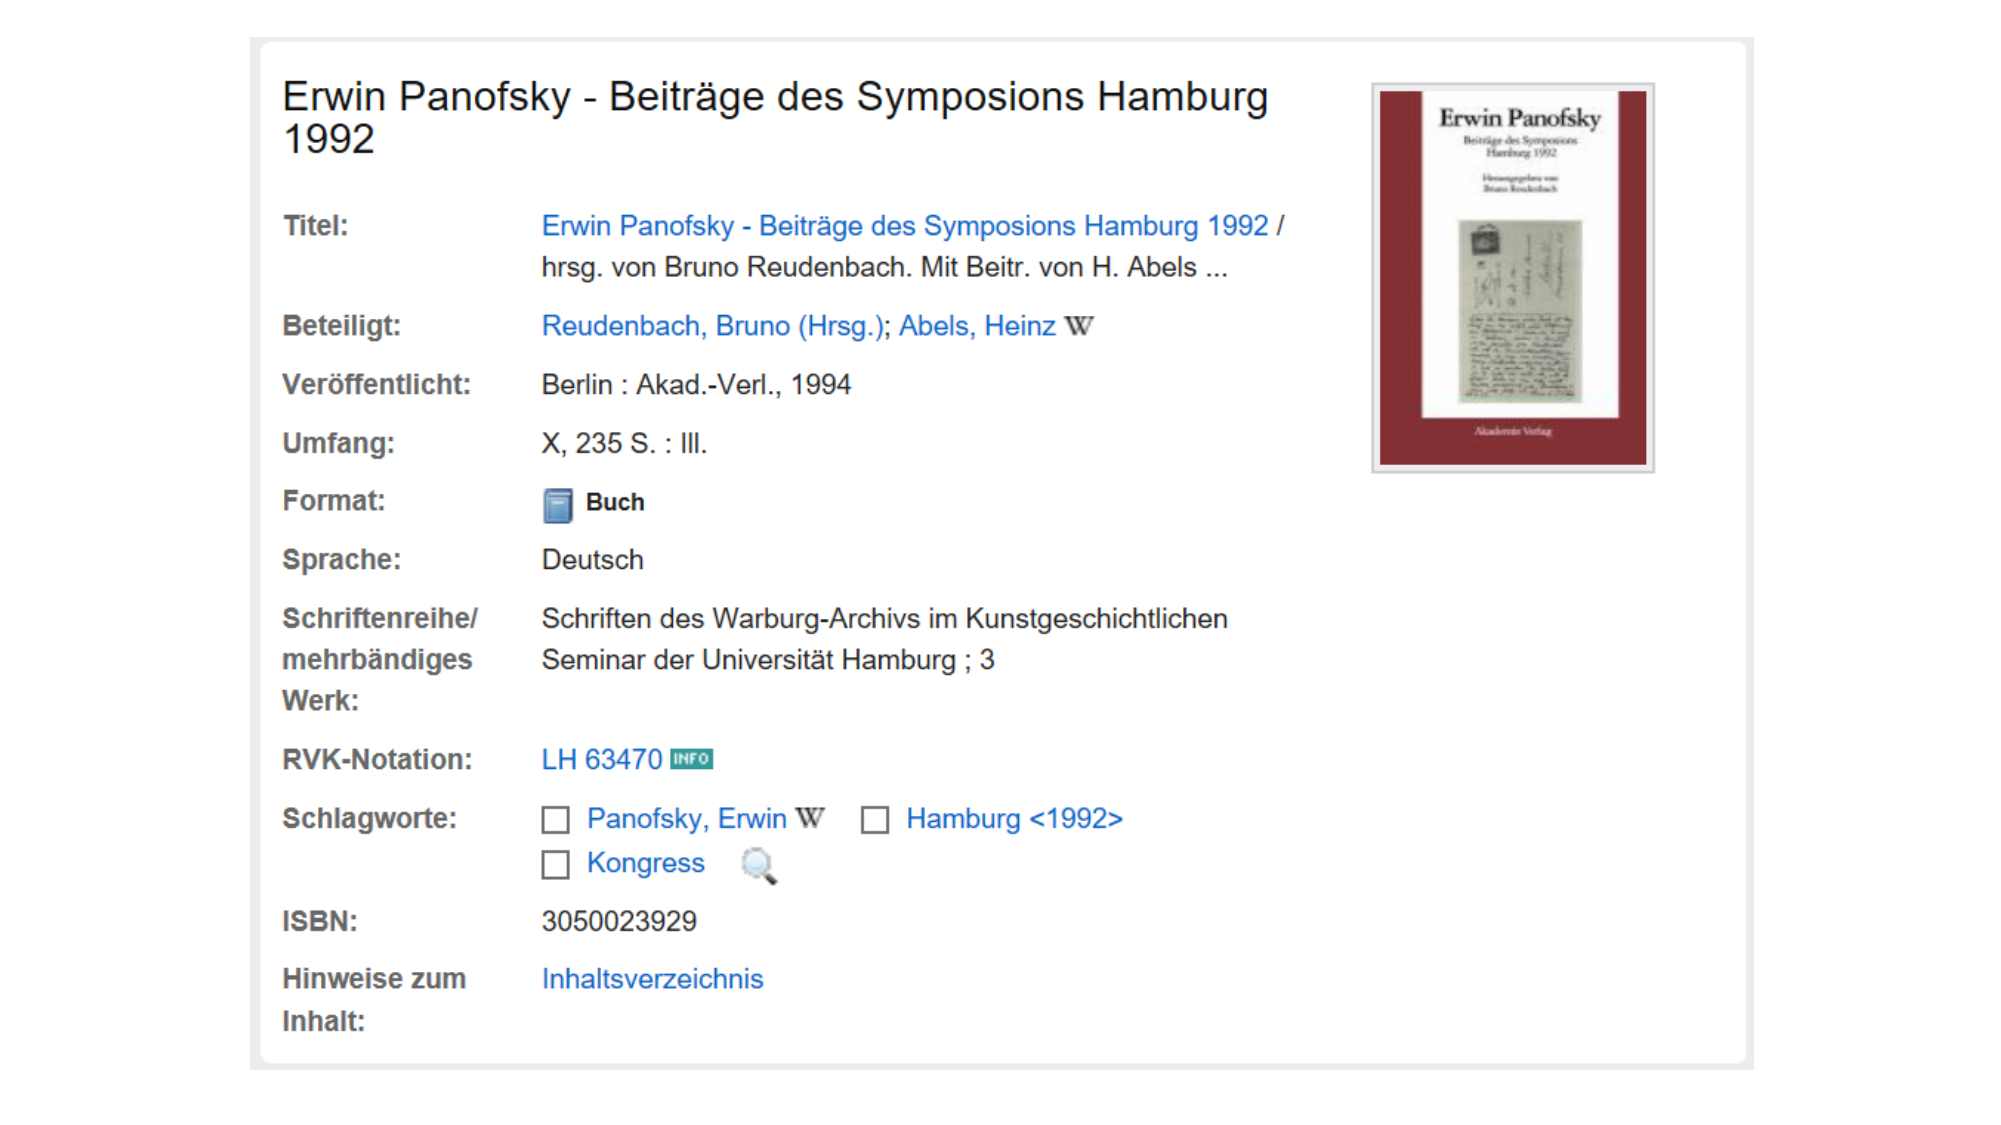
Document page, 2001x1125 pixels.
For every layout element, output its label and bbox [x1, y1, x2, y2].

picture [249, 37, 1755, 1070]
